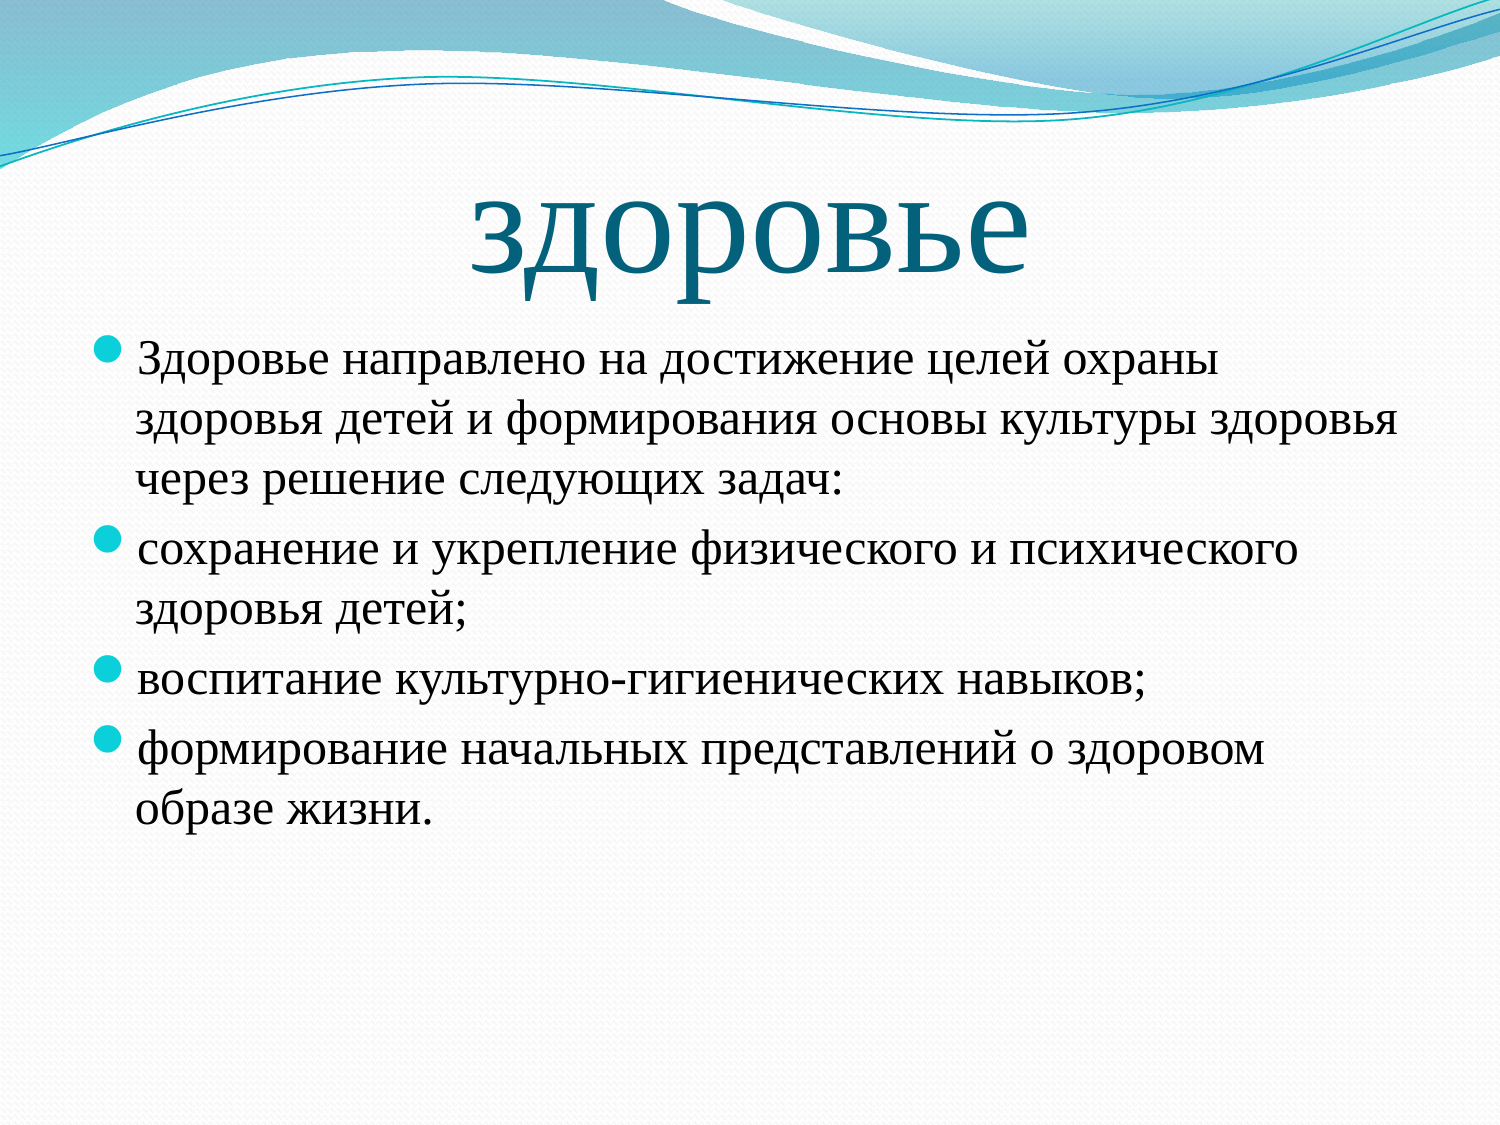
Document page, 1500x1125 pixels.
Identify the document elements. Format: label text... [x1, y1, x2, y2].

title здоровье [75, 115, 1425, 303]
list Здоровье направлено на достижение целей охраны здоровья детей и формирования основы культуры здоровья через решение следующих задач: сохранение и укрепление физического и психического здоровья детей; воспитание культурно-гигиенических навыков; формирование начальных представлений о здоровом образе жизни. [75, 317, 1425, 1038]
